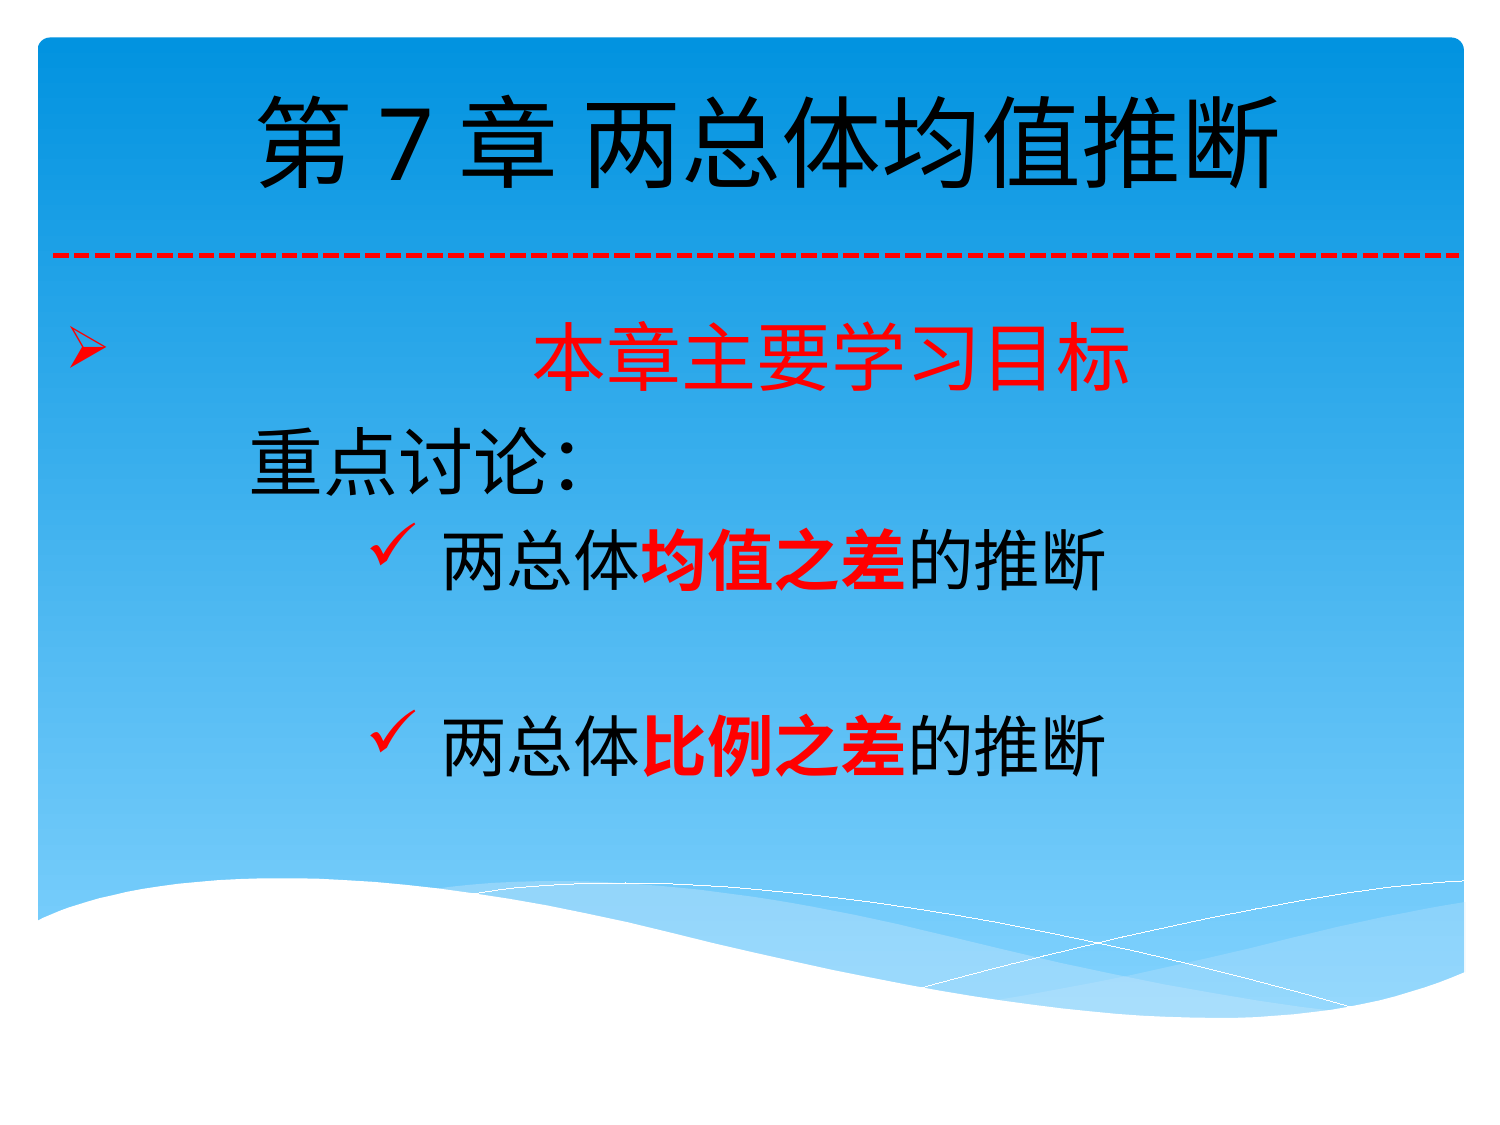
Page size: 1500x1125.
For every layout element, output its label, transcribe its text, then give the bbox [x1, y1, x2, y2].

title 第7章 两总体均值推断 [76, 90, 1459, 209]
subtitle 本章主要学习目标 重点讨论： 两总体均值之差的推断 两总体比例之差的推断 [50, 302, 1397, 1047]
